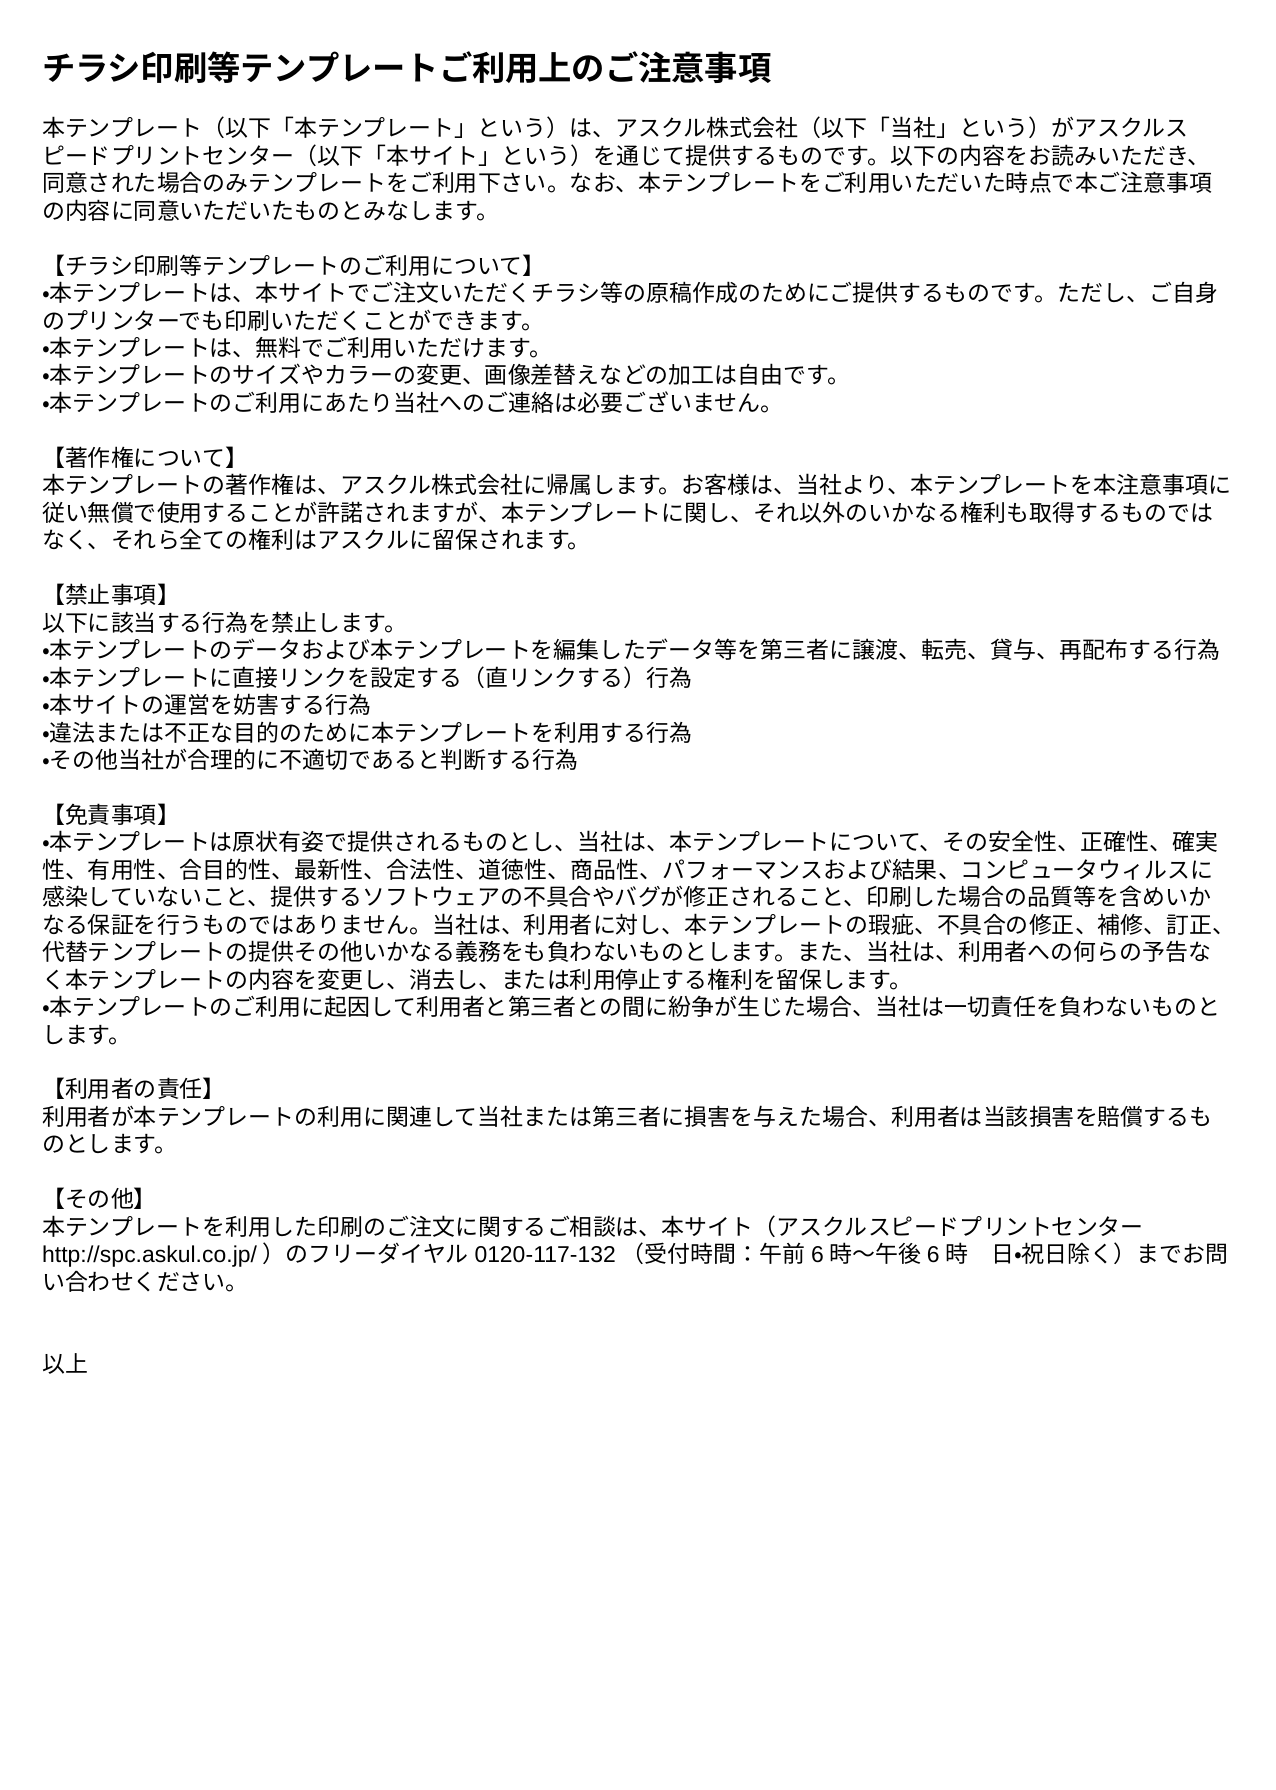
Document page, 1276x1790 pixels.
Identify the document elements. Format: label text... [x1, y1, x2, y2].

text_box チラシ印刷等テンプレートご利用上のご注意事項 本テンプレート（以下「本テンプレート」という）は、アスクル株式会社（以下「当社」という）がアスクルスピードプリントセンター（以下「本サイト」という）を通じて提供するものです。以下の内容をお読みいただき、同意された場合のみテンプレートをご利用下さい。なお、本テンプレートをご利用いただいた時点で本ご注意事項の内容に同意いただいたものとみなします。 【チラシ印刷等テンプレートのご利用について】 ・本テンプレートは、本サイトでご注文いただくチラシ等の原稿作成のためにご提供するものです。ただし、ご自身のプリンターでも印刷いただくことができます。 ・本テンプレートは、無料でご利用いただけます。 ・本テンプレートのサイズやカラーの変更、画像差替えなどの加工は自由です。 ・本テンプレートのご利用にあたり当社へのご連絡は必要ございません。 【著作権について】 本テンプレートの著作権は、アスクル株式会社に帰属します。お客様は、当社より、本テンプレートを本注意事項に従い無償で使用することが許諾されますが、本テンプレートに関し、それ以外のいかなる権利も取得するものではなく、それら全ての権利はアスクルに留保されます。 【禁止事項】 以下に該当する行為を禁止します。 ・本テンプレートのデータおよび本テンプレートを編集したデータ等を第三者に譲渡、転売、貸与、再配布する行為 ・本テンプレートに直接リンクを設定する（直リンクする）行為 ・本サイトの運営を妨害する行為 ・違法または不正な目的のために本テンプレートを利用する行為 ・その他当社が合理的に不適切であると判断する行為 【免責事項】 ・本テンプレートは原状有姿で提供されるものとし、当社は、本テンプレートについて、その安全性、正確性、確実性、有用性、合目的性、最新性、合法性、道徳性、商品性、パフォーマンスおよび結果、コンピュータウィルスに感染していないこと、提供するソフトウェアの不具合やバグが修正されること、印刷した場合の品質等を含めいかなる保証を行うものではありません。当社は、利用者に対し、本テンプレートの瑕疵、不具合の修正、補修、訂正、代替テンプレートの提供その他いかなる義務をも負わないものとします。また、当社は、利用者への何らの予告なく本テンプレートの内容を変更し、消去し、または利用停止する権利を留保します。 ・本テンプレートのご利用に起因して利用者と第三者との間に紛争が生じた場合、当社は一切責任を負わないものとします。 【利用者の責任】 利用者が本テンプレートの利用に関連して当社または第三者に損害を与えた場合、利用者は当該損害を賠償するものとします。 【その他】 本テンプレートを利用した印刷のご注文に関するご相談は、本サイト（アスクルスピードプリントセンター http://spc.askul.co.jp/）のフリーダイヤル0120-117-132（受付時間：午前6時～午後6時 日・祝日除く）までお問い合わせください。 以上 [26, 38, 1250, 1485]
